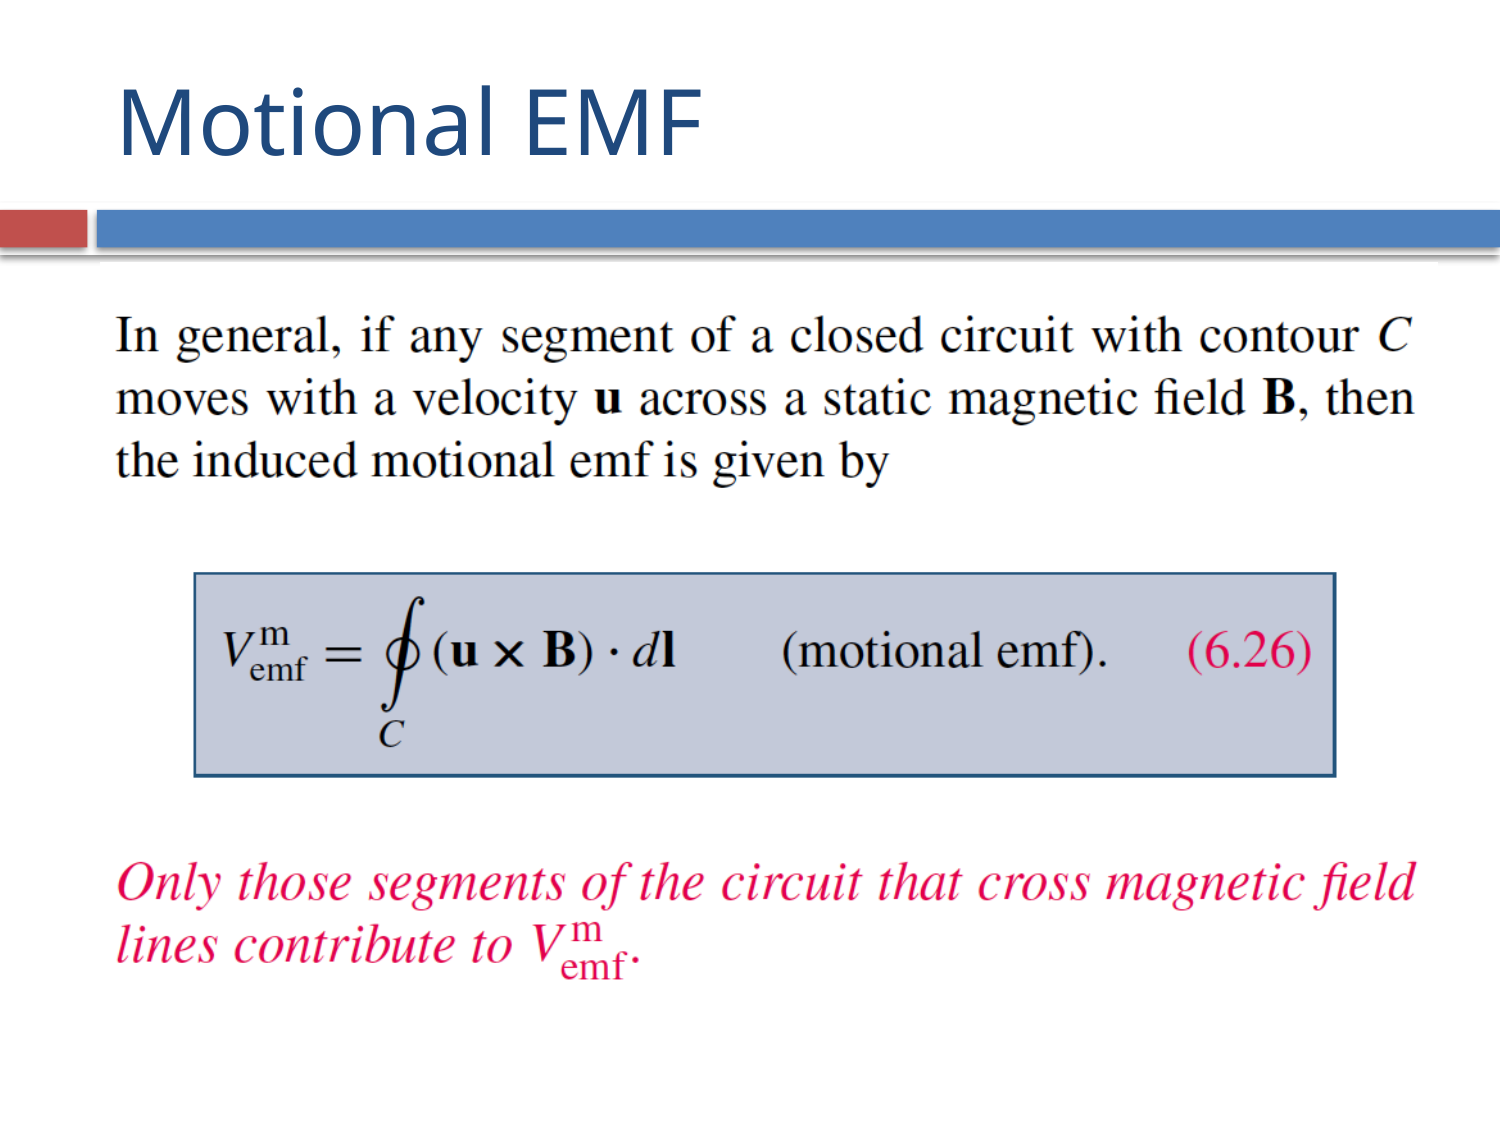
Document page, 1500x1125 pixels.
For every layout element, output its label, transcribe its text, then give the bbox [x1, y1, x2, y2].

text_box Motional EMF [100, 37, 1438, 200]
picture [100, 262, 1439, 1001]
